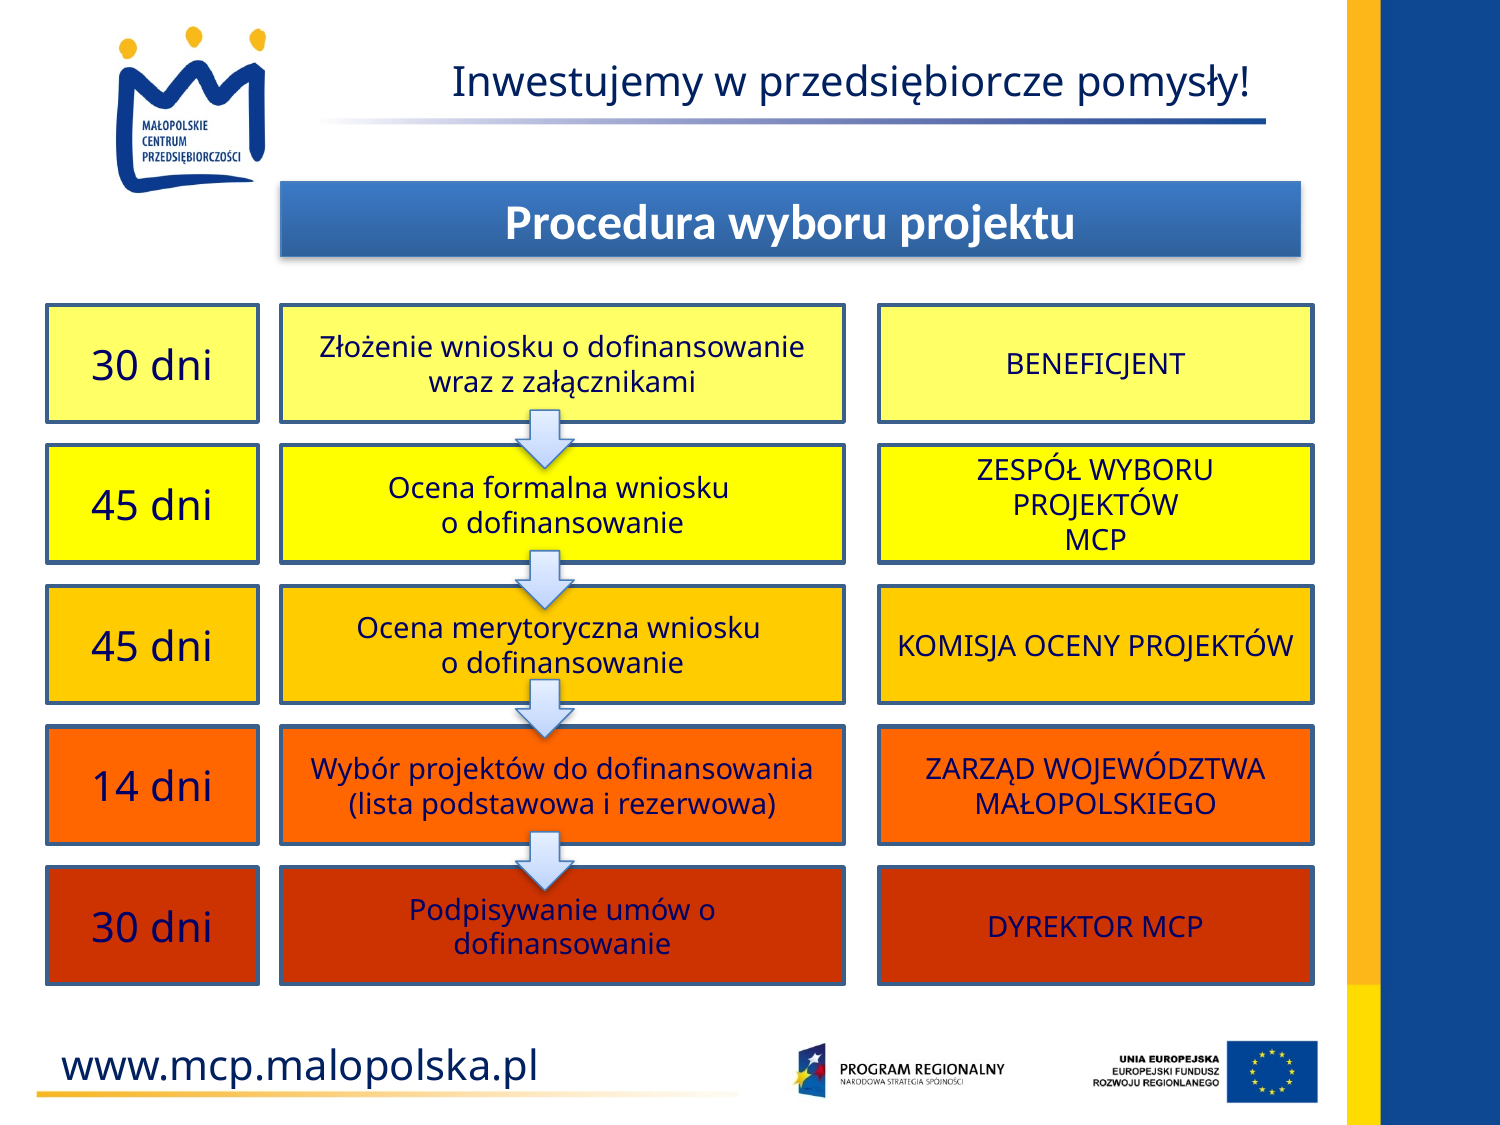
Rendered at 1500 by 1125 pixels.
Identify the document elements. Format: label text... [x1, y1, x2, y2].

text_box Złożenie wniosku o dofinansowanie wraz z załącznikami [279, 303, 846, 424]
text_box 45 dni [45, 584, 260, 705]
text_box [514, 678, 575, 739]
text_box [514, 409, 575, 470]
picture [1347, 0, 1500, 1125]
text_box 45 dni [45, 443, 260, 565]
text_box BENEFICJENT [877, 303, 1315, 424]
text_box www.mcp.malopolska.pl [46, 1031, 758, 1097]
picture [763, 1015, 1032, 1125]
text_box Ocena merytoryczna wniosku o dofinansowanie [279, 584, 846, 705]
picture [34, 1089, 739, 1099]
text_box 30 dni [45, 303, 260, 424]
text_box ZESPÓŁ WYBORU PROJEKTÓW MCP [877, 443, 1315, 565]
text_box Wybór projektów do dofinansowania (lista podstawowa i rezerwowa) [279, 724, 846, 846]
text_box [514, 831, 575, 892]
text_box [514, 549, 575, 610]
text_box ZARZĄD WOJEWÓDZTWA MAŁOPOLSKIEGO [877, 724, 1315, 846]
picture [105, 23, 1266, 197]
text_box DYREKTOR MCP [877, 865, 1315, 986]
text_box Ocena formalna wniosku o dofinansowanie [279, 443, 846, 565]
text_box Procedura wyboru projektu [280, 181, 1301, 257]
picture [1077, 1034, 1325, 1108]
text_box Inwestujemy w przedsiębiorcze pomysły! [304, 46, 1266, 105]
text_box KOMISJA OCENY PROJEKTÓW [877, 584, 1315, 705]
text_box Podpisywanie umów o dofinansowanie [279, 865, 846, 986]
text_box 14 dni [45, 724, 260, 846]
text_box 30 dni [45, 865, 260, 986]
